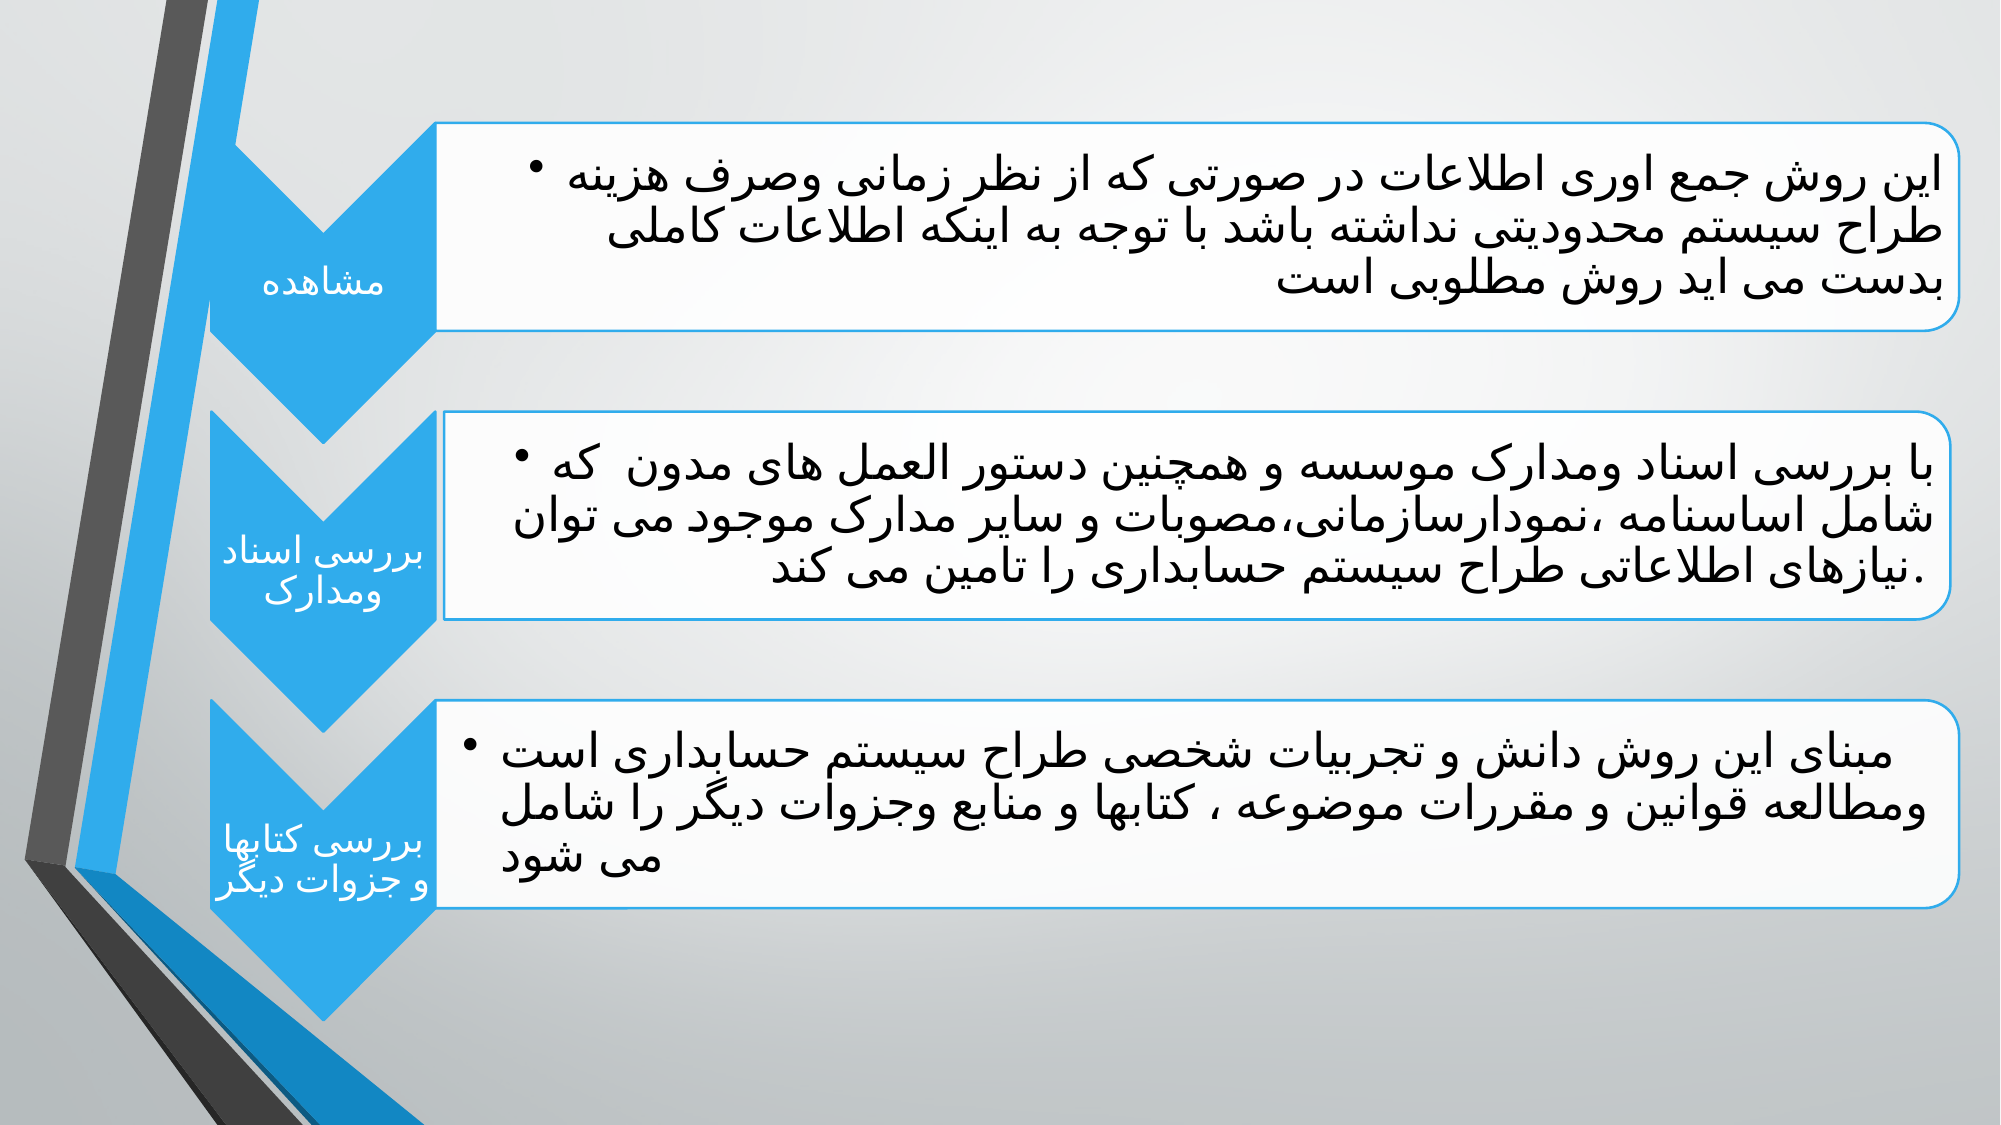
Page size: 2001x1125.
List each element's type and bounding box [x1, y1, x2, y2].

text_box [211, 122, 1960, 1021]
